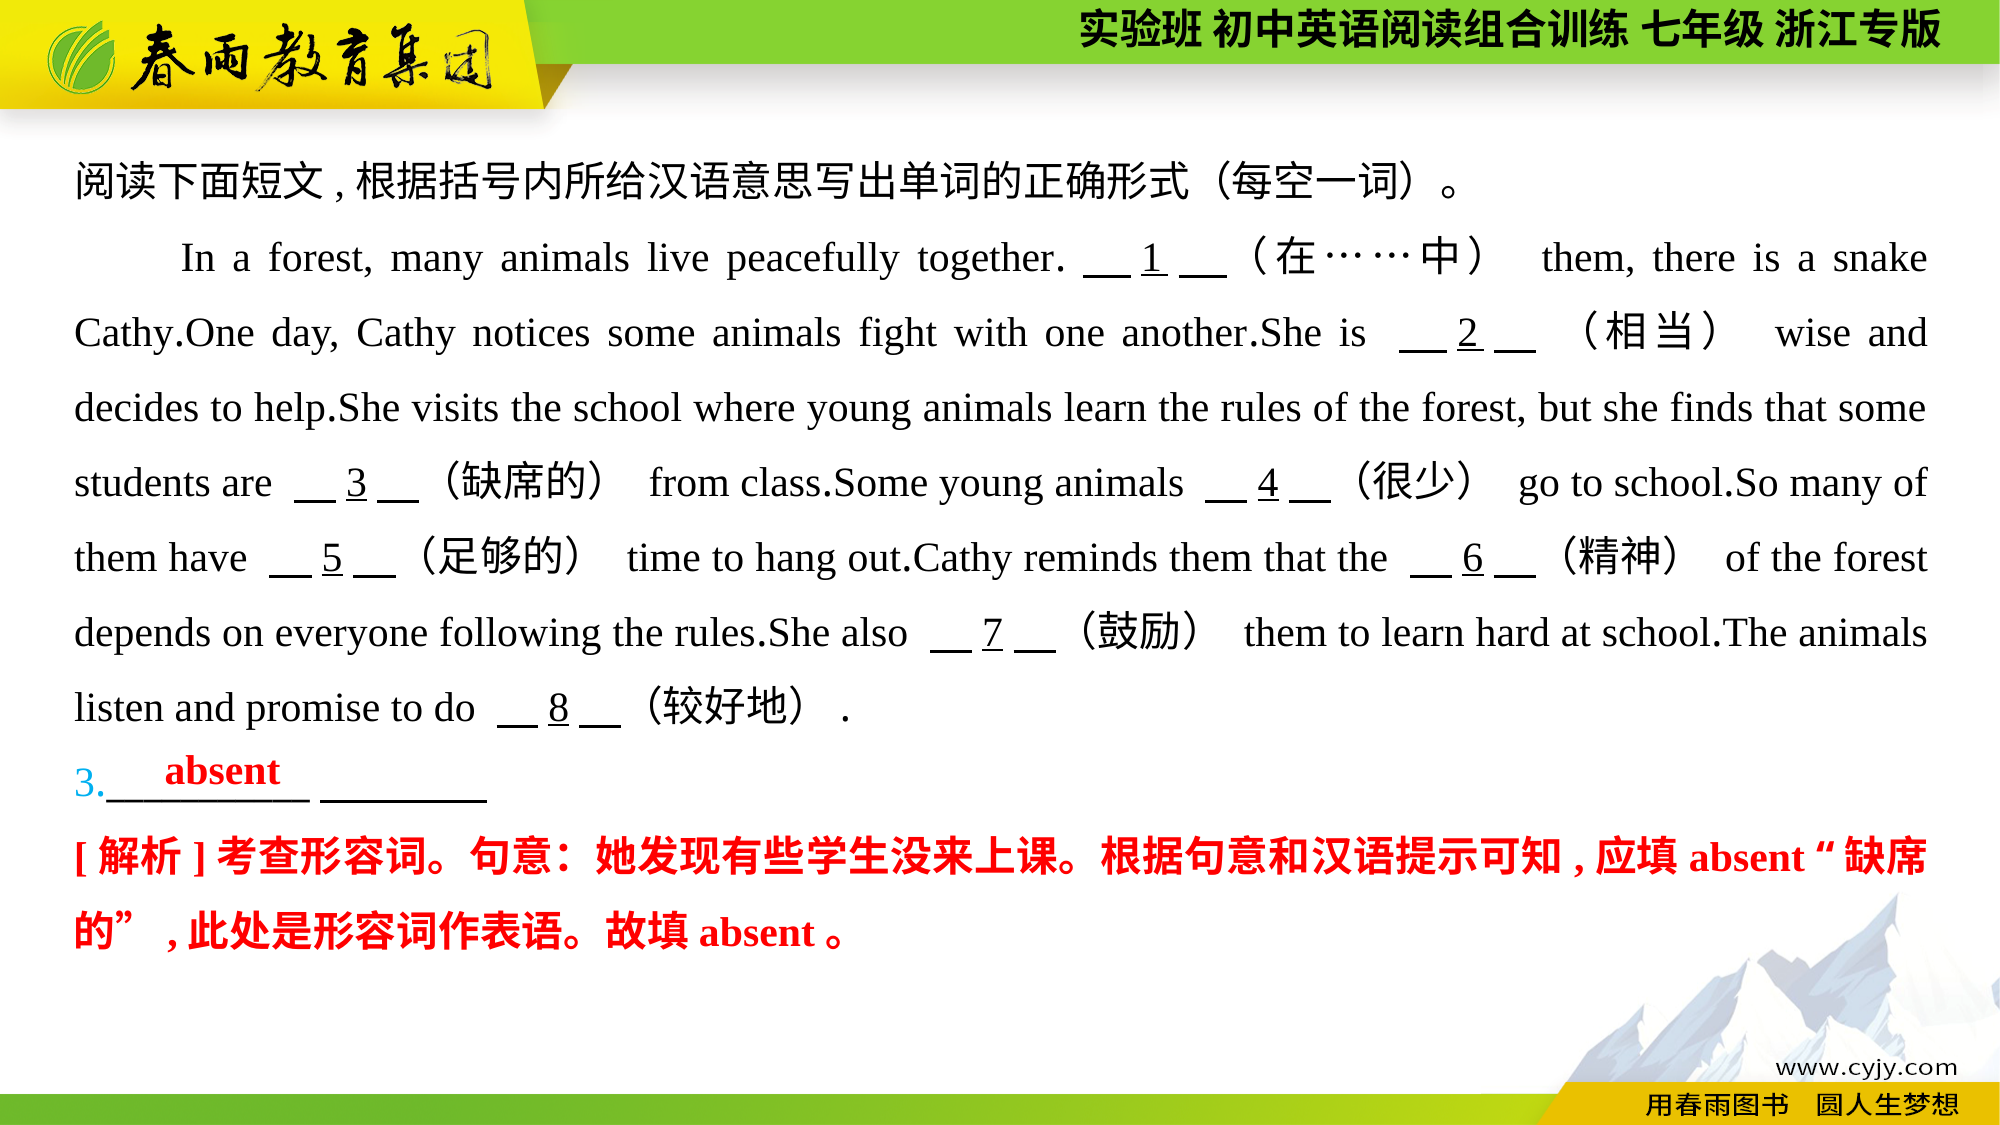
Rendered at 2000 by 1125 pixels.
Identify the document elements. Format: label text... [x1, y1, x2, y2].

picture [0, 0, 2000, 1125]
text_box absent [149, 735, 296, 797]
text_box [解析]考查形容词。句意：她发现有些学生没来上课。根据句意和汉语提示可知,应填absent “缺席的”,此处是形容词作表语。故填absent。 [59, 797, 1944, 963]
list 阅读下面短文,根据括号内所给汉语意思写出单词的正确形式（每空一词）。 In a forest, many animals live peacefully together. 1 （在……中） them, there is a snake Cathy.One day, Cathy notices some animals fight with one another.She is 2 （相当） wise and decides to help.She visits the school where young animals learn the rules of the forest, but she finds that some students are 3 （缺席的） from class.Some young animals 4 （很少） go to school.So many of them have 5 （足够的） time to hang out.Cathy reminds them that the 6 （精神） of the forest depends on everyone following the rules.She also 7 （鼓励） them to learn hard at school.The animals listen and promise to do 8 （较好地）. 3.___________ [59, 122, 1944, 797]
